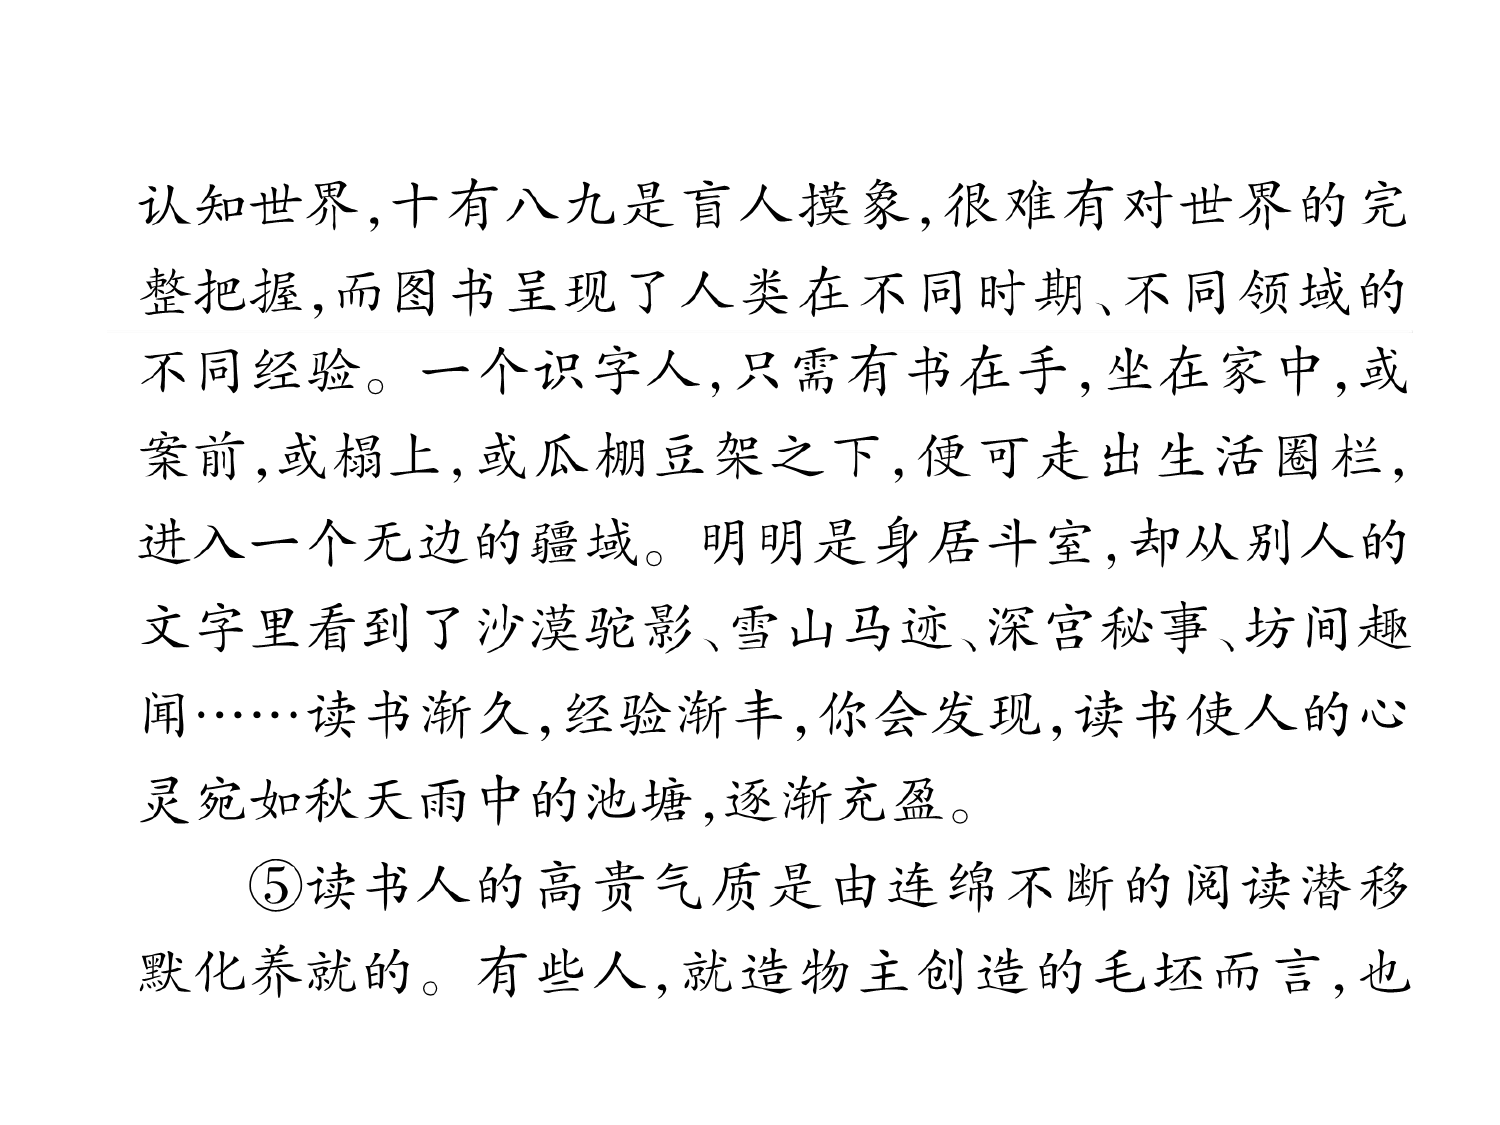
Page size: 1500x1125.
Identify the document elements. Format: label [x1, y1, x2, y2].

picture [107, 170, 1442, 1013]
